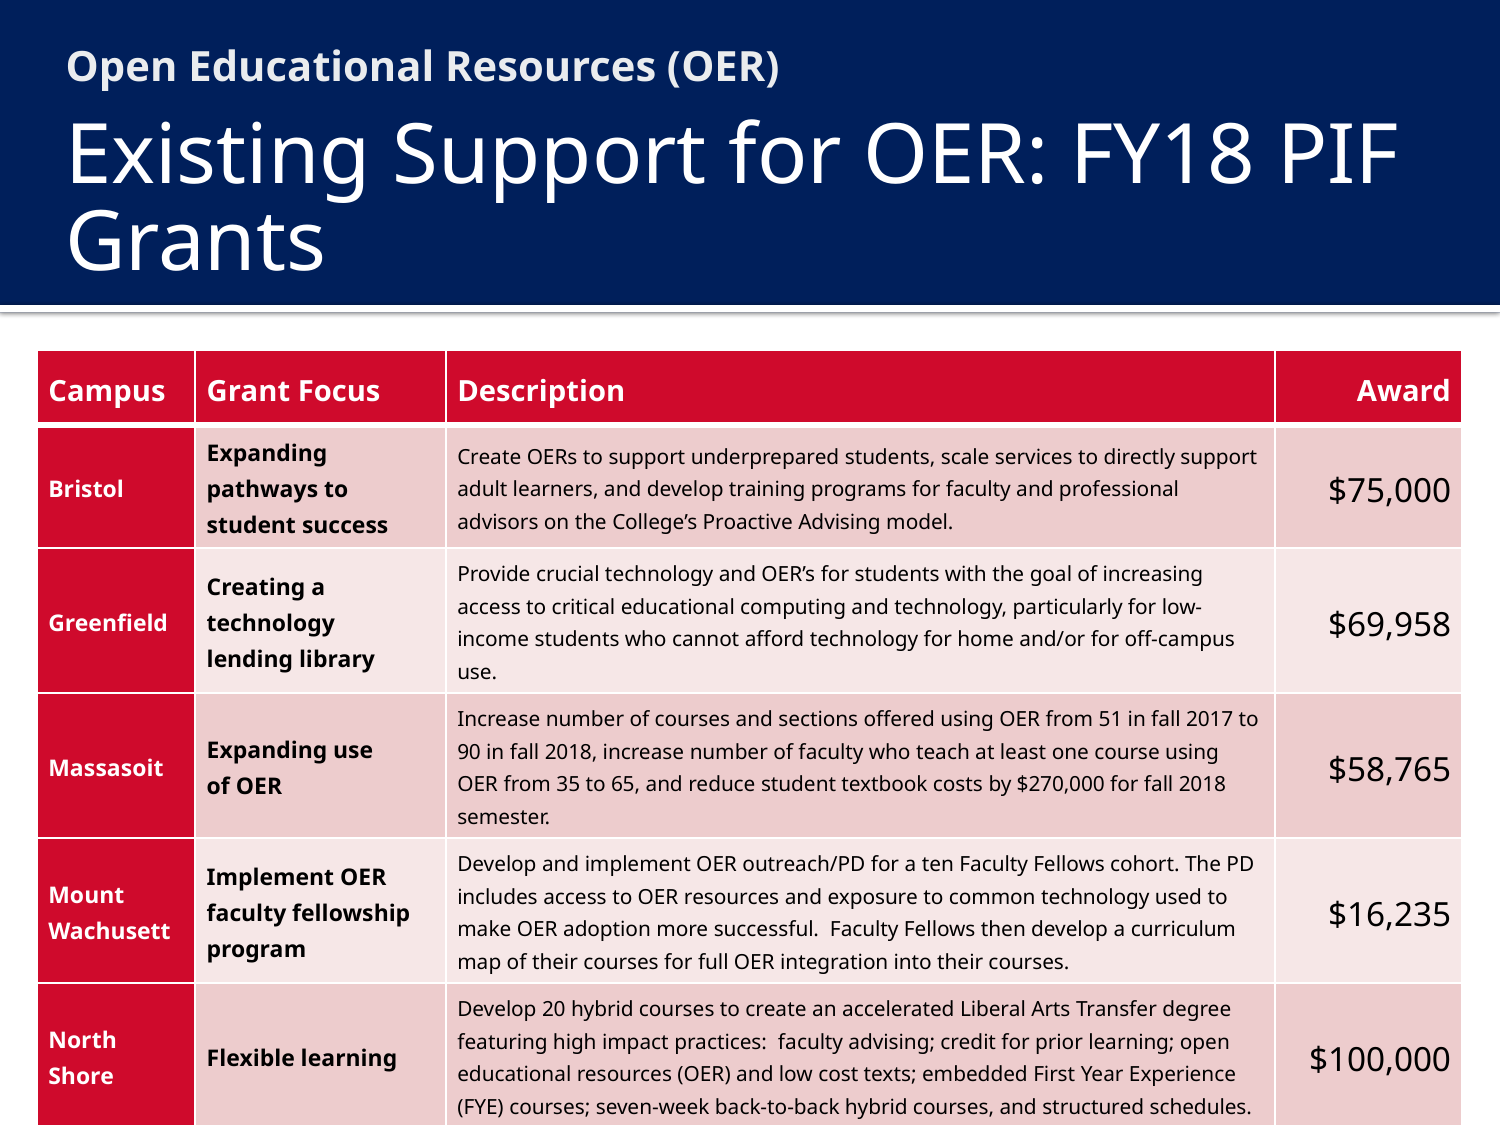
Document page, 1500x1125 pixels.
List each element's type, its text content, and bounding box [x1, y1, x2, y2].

table_cell $75,000 [1276, 428, 1461, 547]
title Existing Support for OER: FY18 PIF Grants [49, 99, 1426, 301]
table_cell $16,235 [1276, 839, 1461, 982]
table_cell Massasoit [38, 694, 194, 837]
table_cell Mount Wachusett [38, 839, 194, 982]
table_cell Develop 20 hybrid courses to create an accelerated Liberal Arts Transfer degree featuring high impact practices: faculty advising; credit for prior learning; open educational resources (OER) and low cost texts; embedded First Year Experience (FYE) courses; seven-week back-to-back hybrid courses, and structured schedules. [447, 984, 1274, 1125]
table_cell $69,958 [1276, 549, 1461, 692]
table_cell Implement OER faculty fellowship program [196, 839, 445, 982]
table_header Award [1276, 351, 1461, 422]
table_cell Increase number of courses and sections offered using OER from 51 in fall 2017 to 90 in fall 2018, increase number of faculty who teach at least one course using OER from 35 to 65, and reduce student textbook costs by $270,000 for fall 2018 semester. [447, 694, 1274, 837]
table_cell Develop and implement OER outreach/PD for a ten Faculty Fellows cohort. The PD includes access to OER resources and exposure to common technology used to make OER adoption more successful. Faculty Fellows then develop a curriculum map of their courses for full OER integration into their courses. [447, 839, 1274, 982]
table_cell North Shore [38, 984, 194, 1125]
list Open Educational Resources (OER) [36, 24, 1438, 101]
table_cell Bristol [38, 428, 194, 547]
table_cell $100,000 [1276, 984, 1461, 1125]
table_cell Create OERs to support underprepared students, scale services to directly support adult learners, and develop training programs for faculty and professional advisors on the College’s Proactive Advising model. [447, 428, 1274, 547]
table_cell Creating a technology lending library [196, 549, 445, 692]
table_cell Expanding pathways to student success [196, 428, 445, 547]
table_cell $58,765 [1276, 694, 1461, 837]
table_header Description [447, 351, 1274, 422]
table_cell Flexible learning [196, 984, 445, 1125]
table_cell Greenfield [38, 549, 194, 692]
table_cell Provide crucial technology and OER’s for students with the goal of increasing access to critical educational computing and technology, particularly for low-income students who cannot afford technology for home and/or for off-campus use. [447, 549, 1274, 692]
table_cell Expanding use of OER [196, 694, 445, 837]
table_header Campus [38, 351, 194, 422]
table_header Grant Focus [196, 351, 445, 422]
